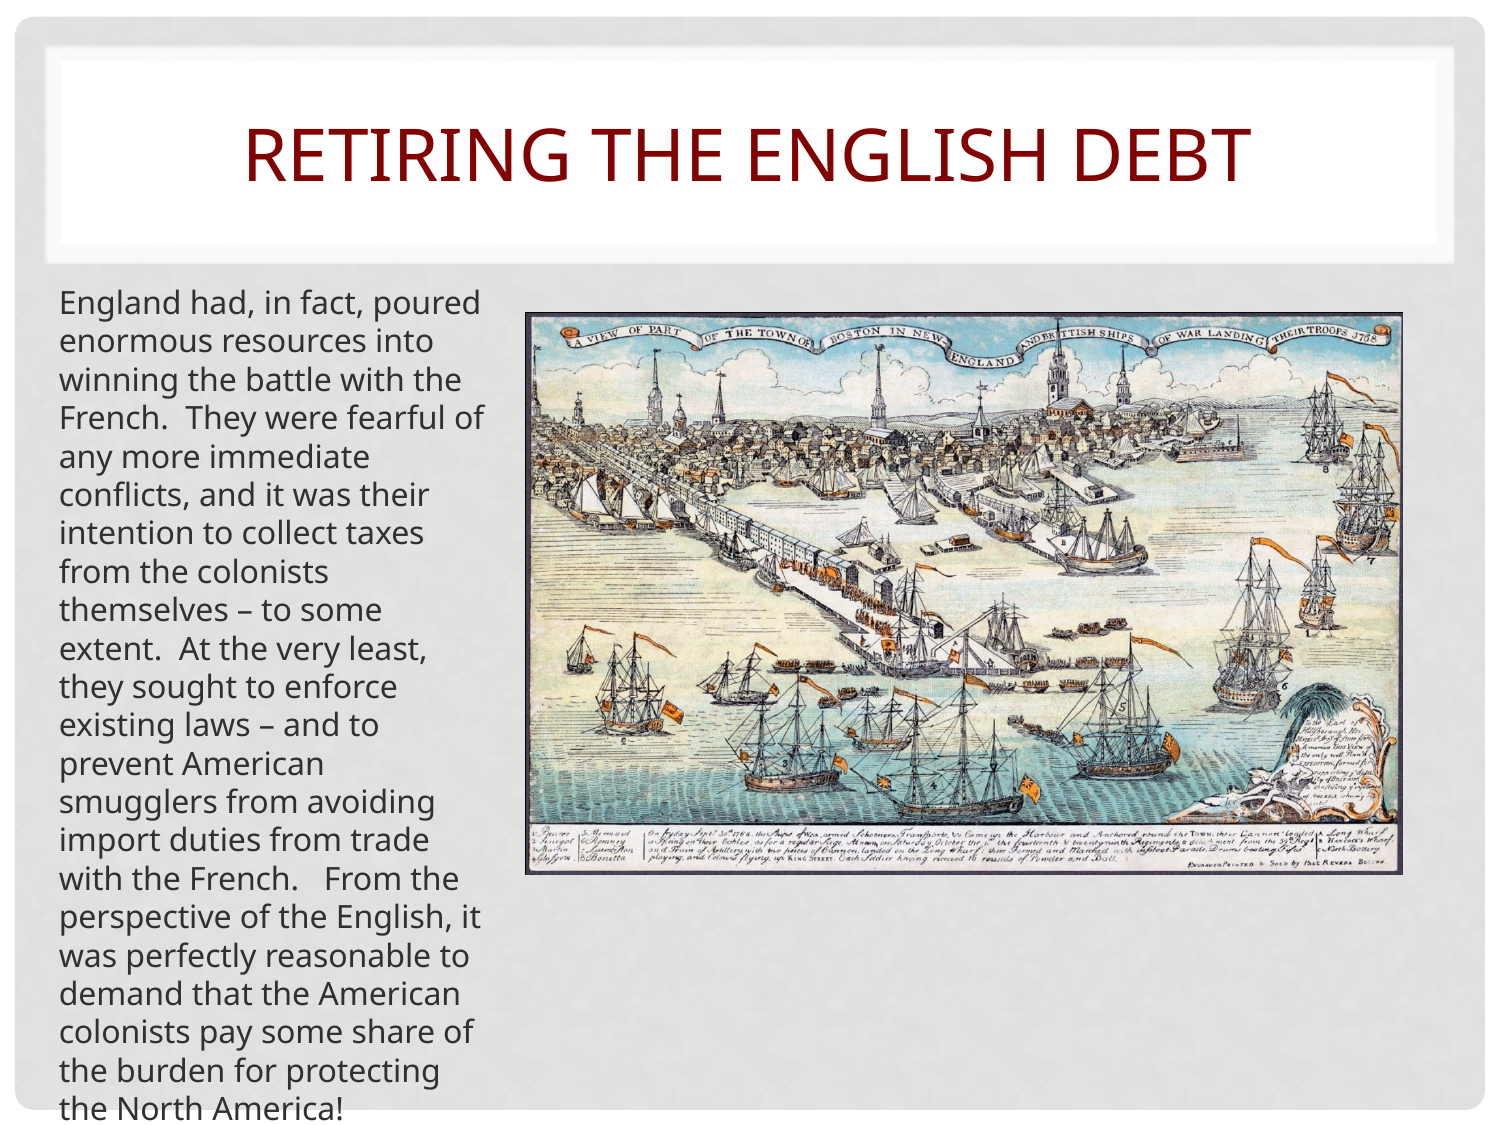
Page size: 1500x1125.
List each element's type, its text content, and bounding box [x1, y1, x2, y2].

list England had, in fact, poured enormous resources into winning the battle with the French. They were fearful of any more immediate conflicts, and it was their intention to collect taxes from the colonists themselves – to some extent. At the very least, they sought to enforce existing laws – and to prevent American smugglers from avoiding import duties from trade with the French. From the perspective of the English, it was perfectly reasonable to demand that the American colonists pay some share of the burden for protecting the North America! [24, 275, 500, 1125]
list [524, 312, 1404, 876]
title Retiring the English Debt [69, 66, 1425, 238]
